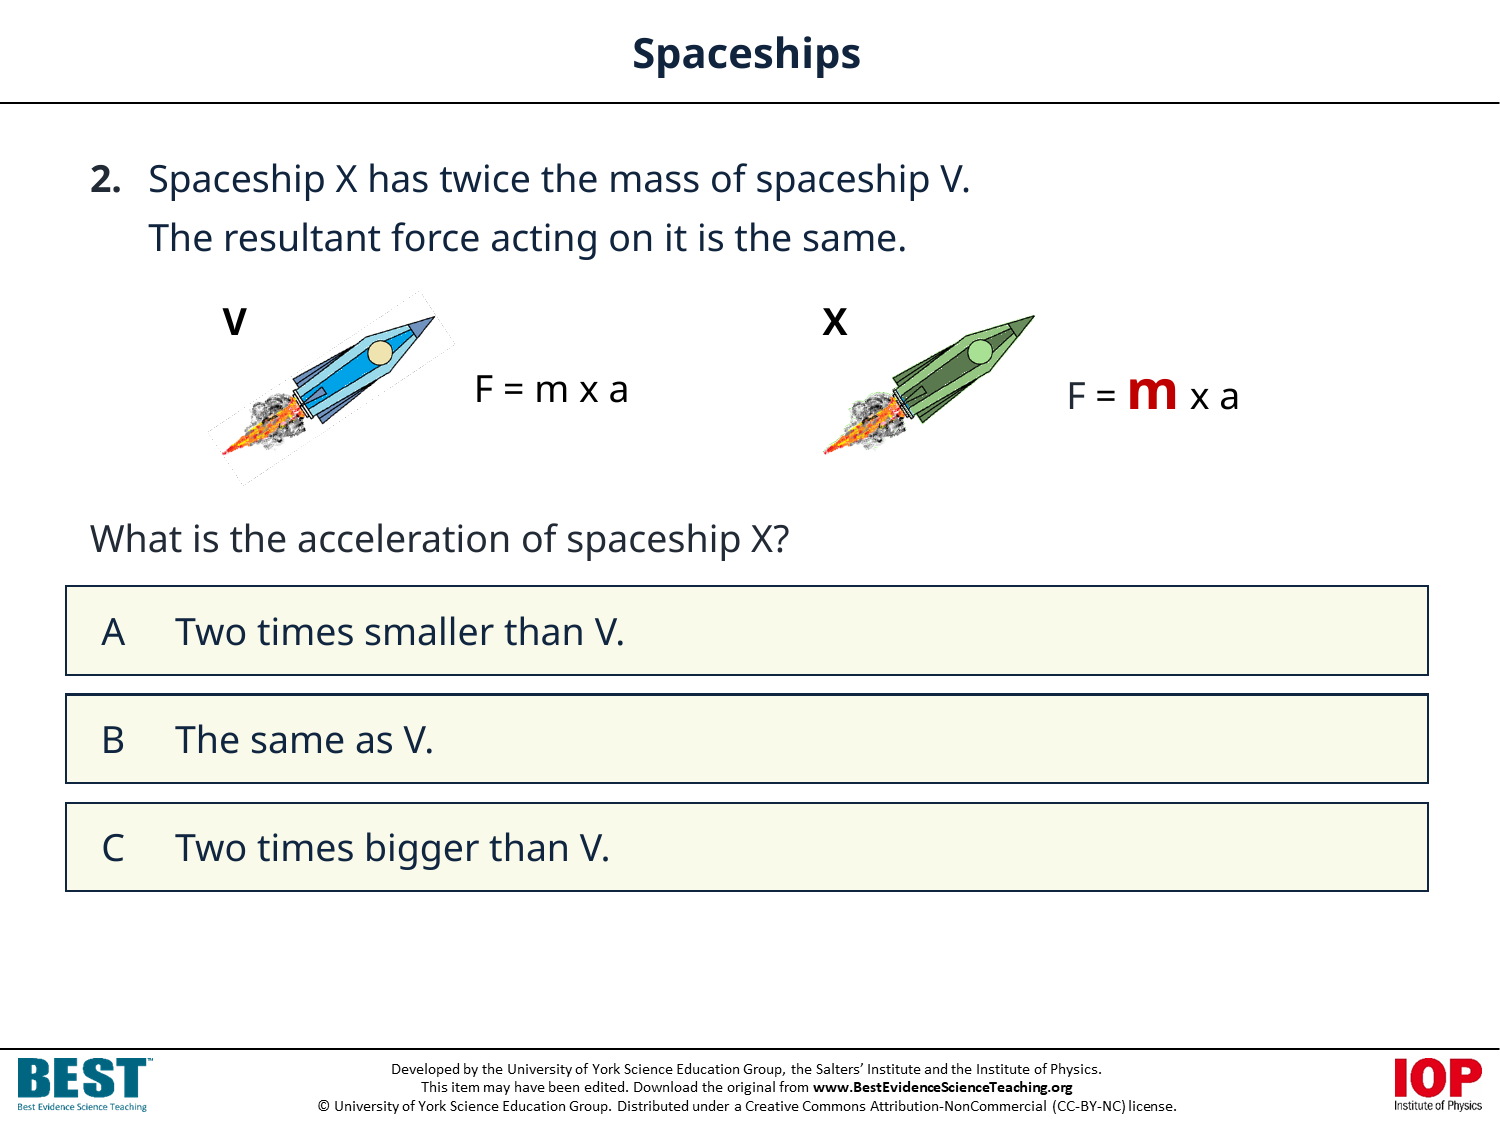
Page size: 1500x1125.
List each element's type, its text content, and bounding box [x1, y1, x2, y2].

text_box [762, 277, 1287, 496]
text_box Spaceships [23, 4, 1471, 99]
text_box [207, 290, 685, 486]
picture [0, 102, 1500, 1125]
